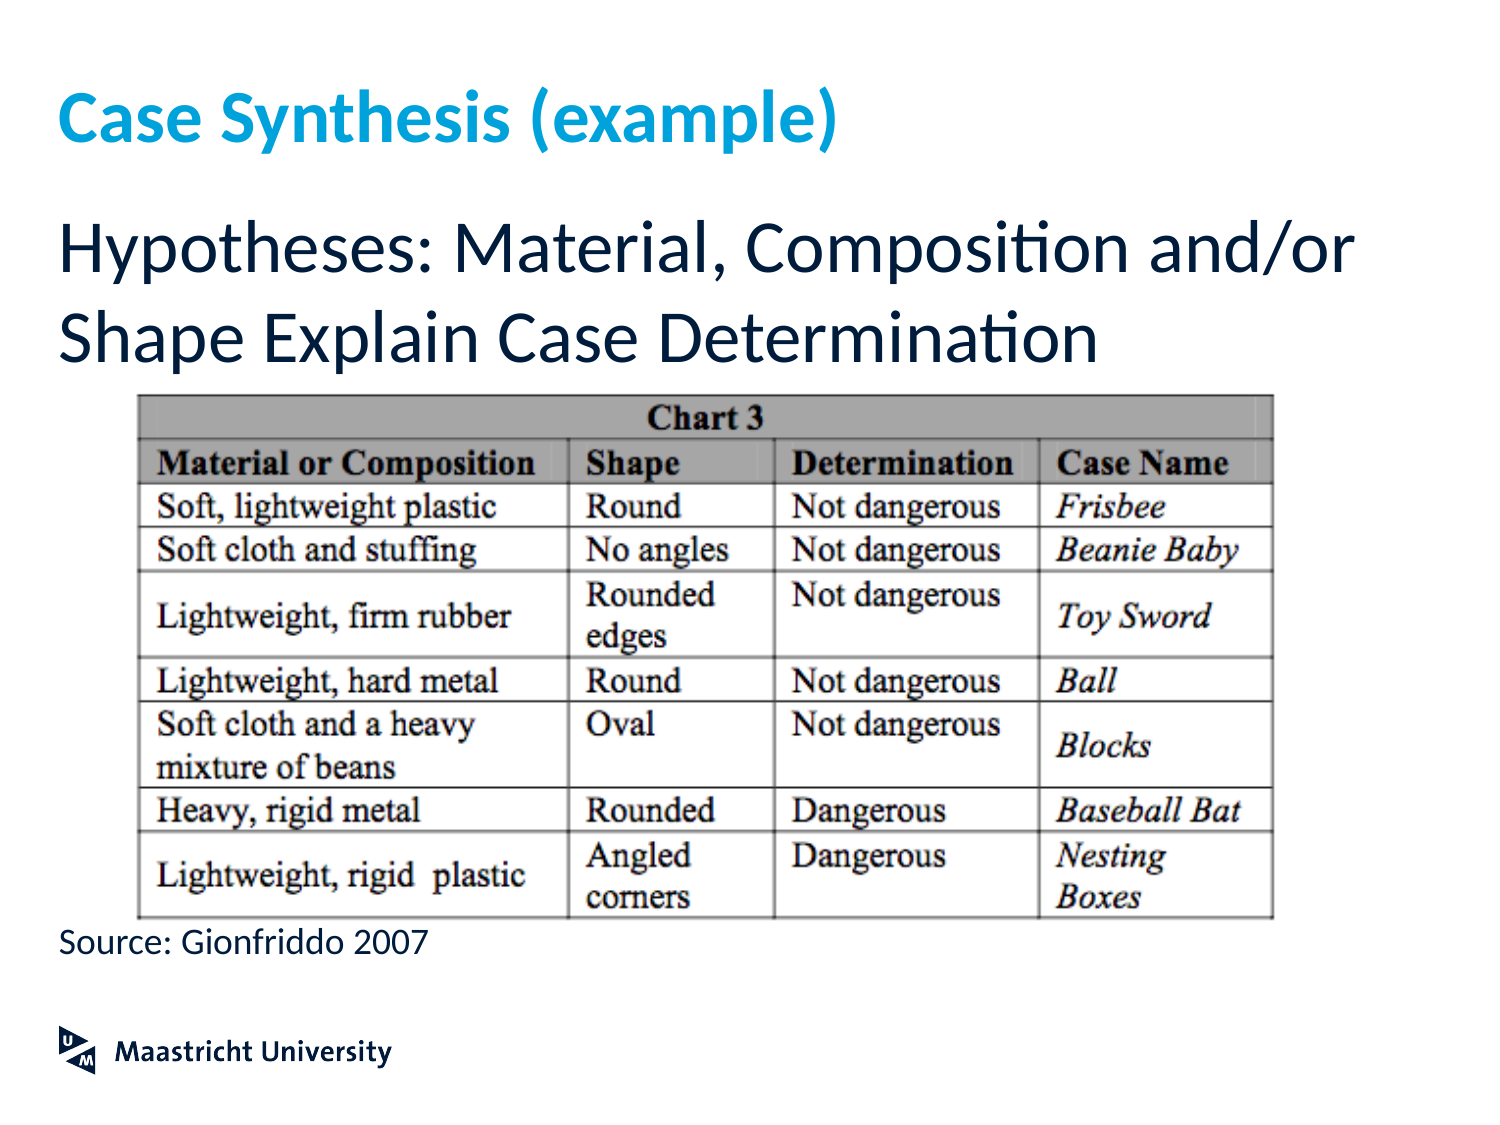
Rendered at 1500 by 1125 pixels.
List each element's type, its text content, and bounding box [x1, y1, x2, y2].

title Case Synthesis (example) [59, 67, 1425, 192]
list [109, 376, 1292, 937]
picture [59, 1012, 405, 1096]
text_box Hypotheses: Material, Composition and/or Shape Explain Case Determination Source: Gionfriddo 2007 [58, 197, 1425, 443]
